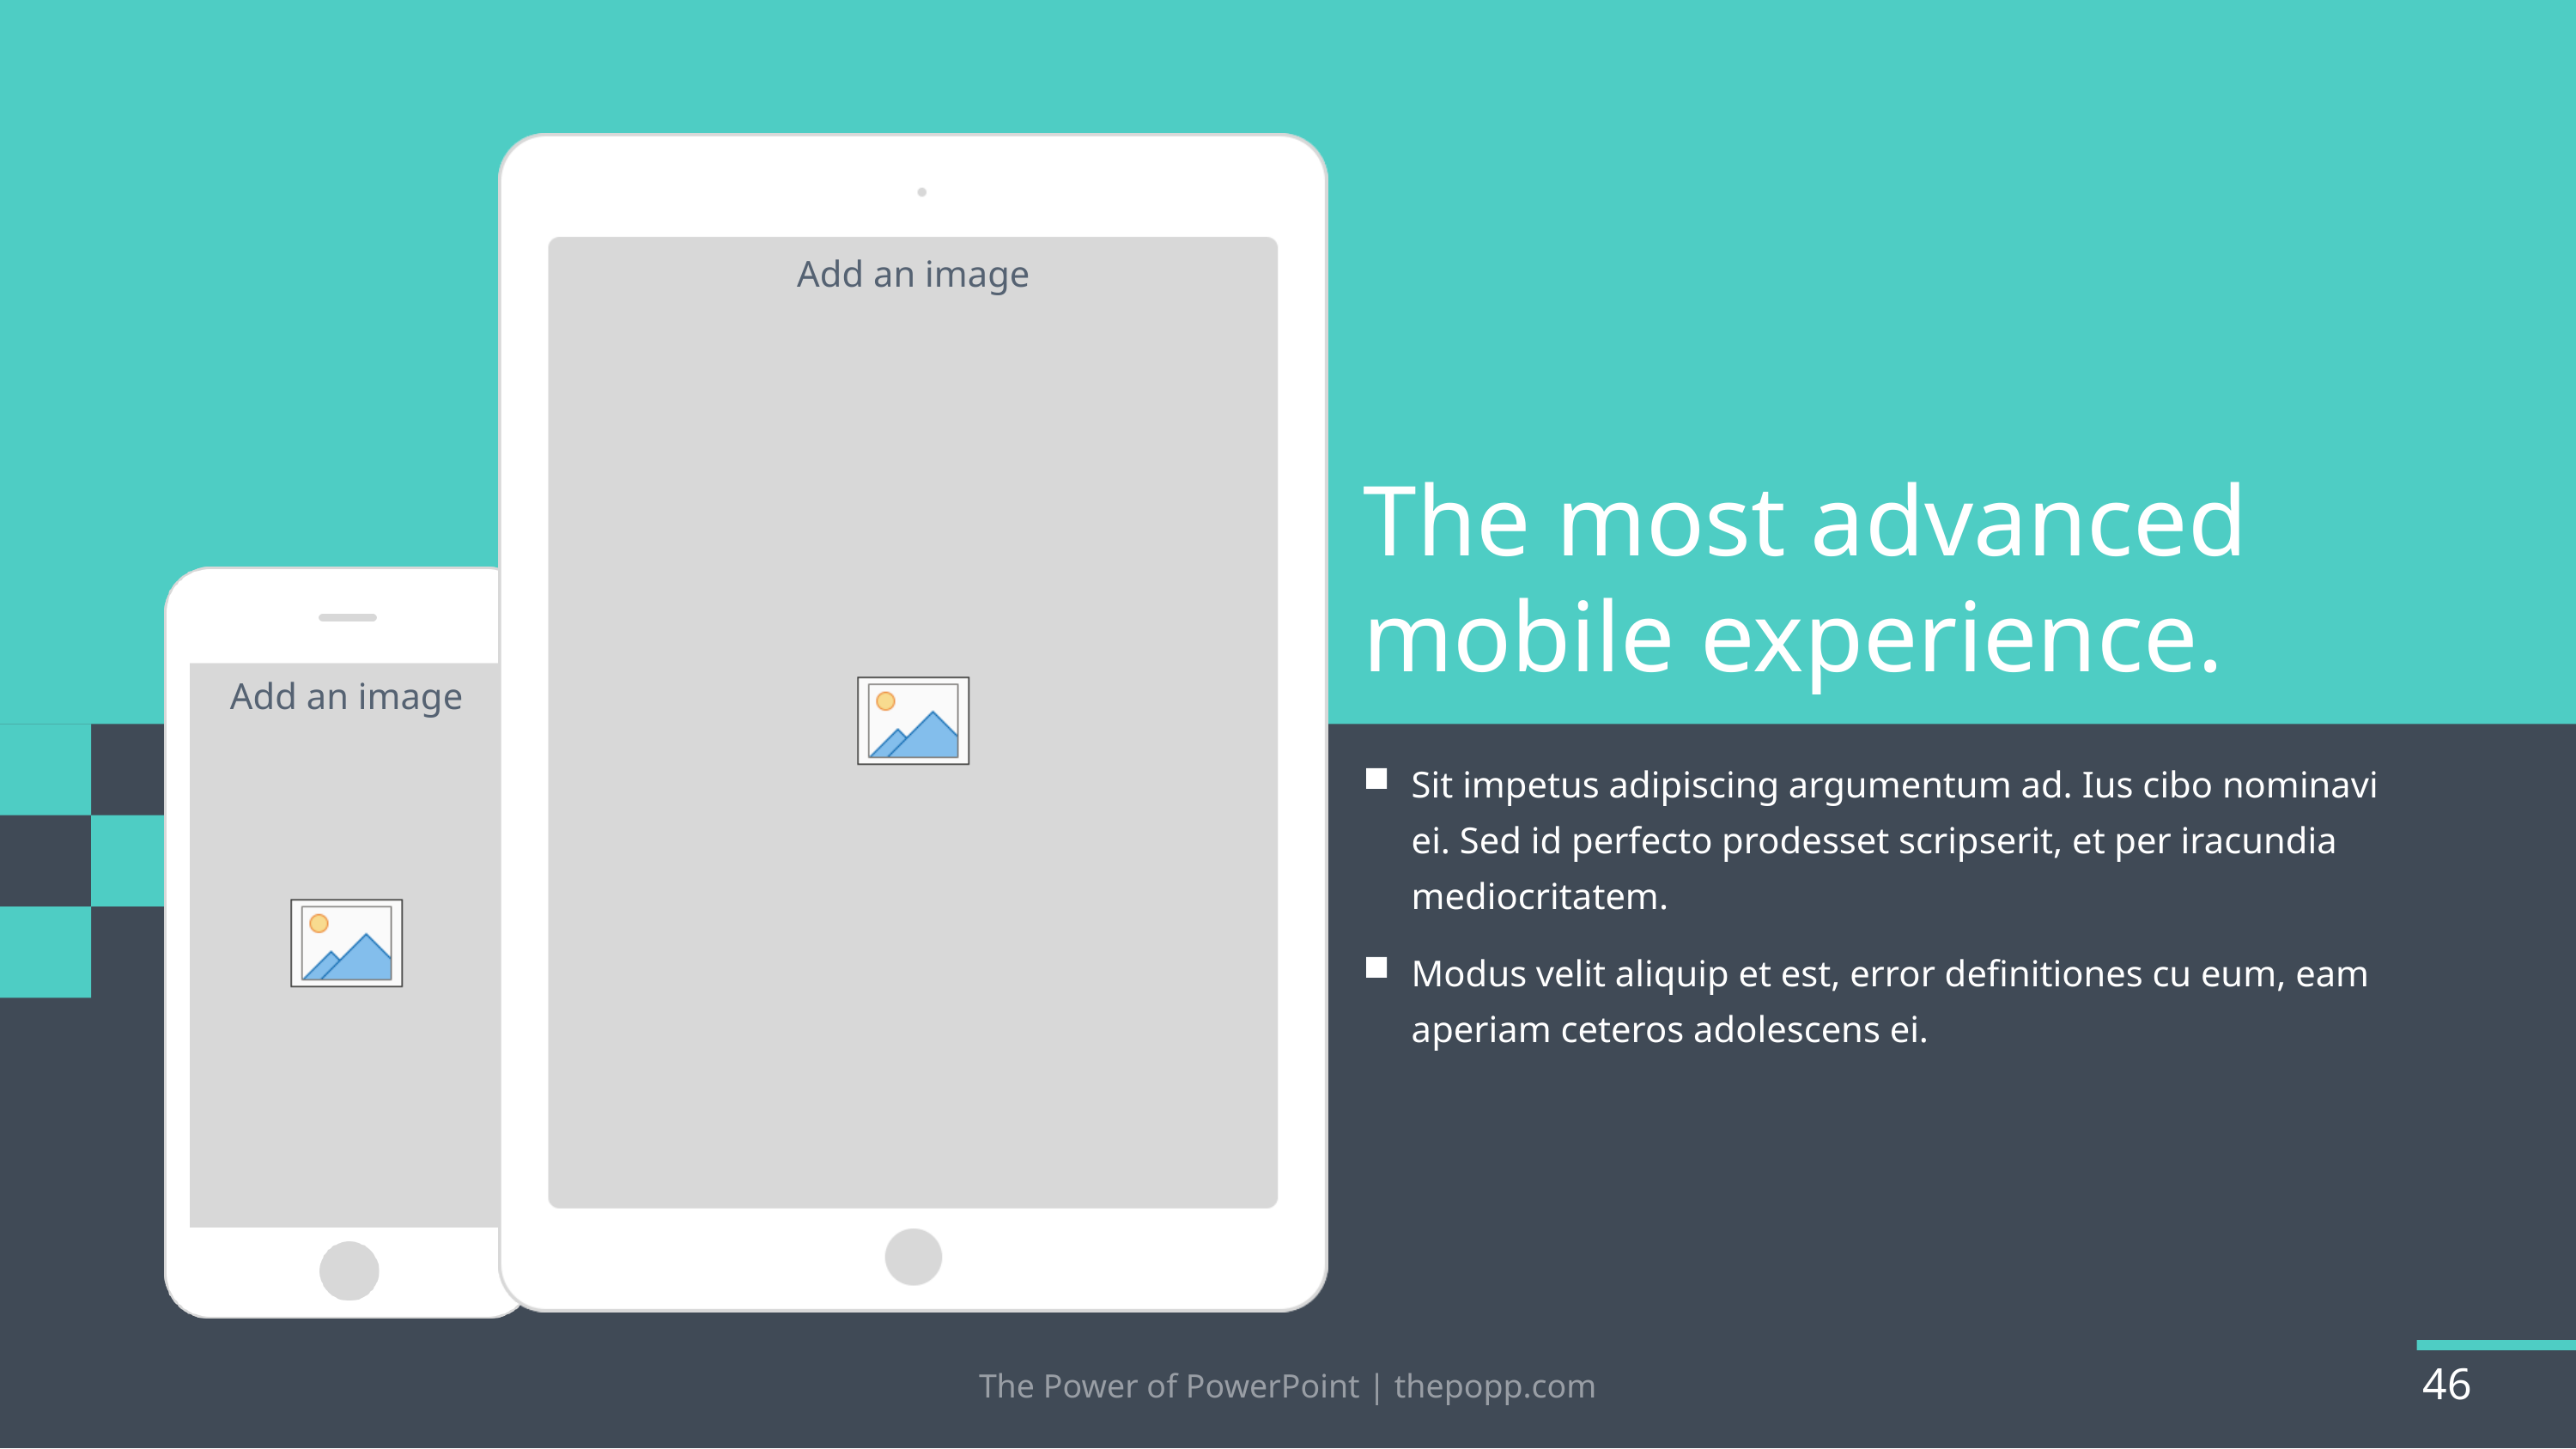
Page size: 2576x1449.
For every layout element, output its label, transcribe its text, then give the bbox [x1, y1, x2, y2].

list The most advanced mobile experience. [1350, 155, 2429, 698]
picture [164, 133, 1328, 1319]
list Sit impetus adipiscing argumentum ad. Ius cibo nominavi ei. Sed id perfecto prodesset scripserit, et per iracundia mediocritatem. Modus velit aliquip et est, error definitiones cu eum, eam aperiam ceteros adolescens ei. [1350, 743, 2429, 1173]
footer The Power of PowerPoint | thepopp.com [853, 1349, 1723, 1427]
slide_number 46 [2409, 1351, 2576, 1421]
